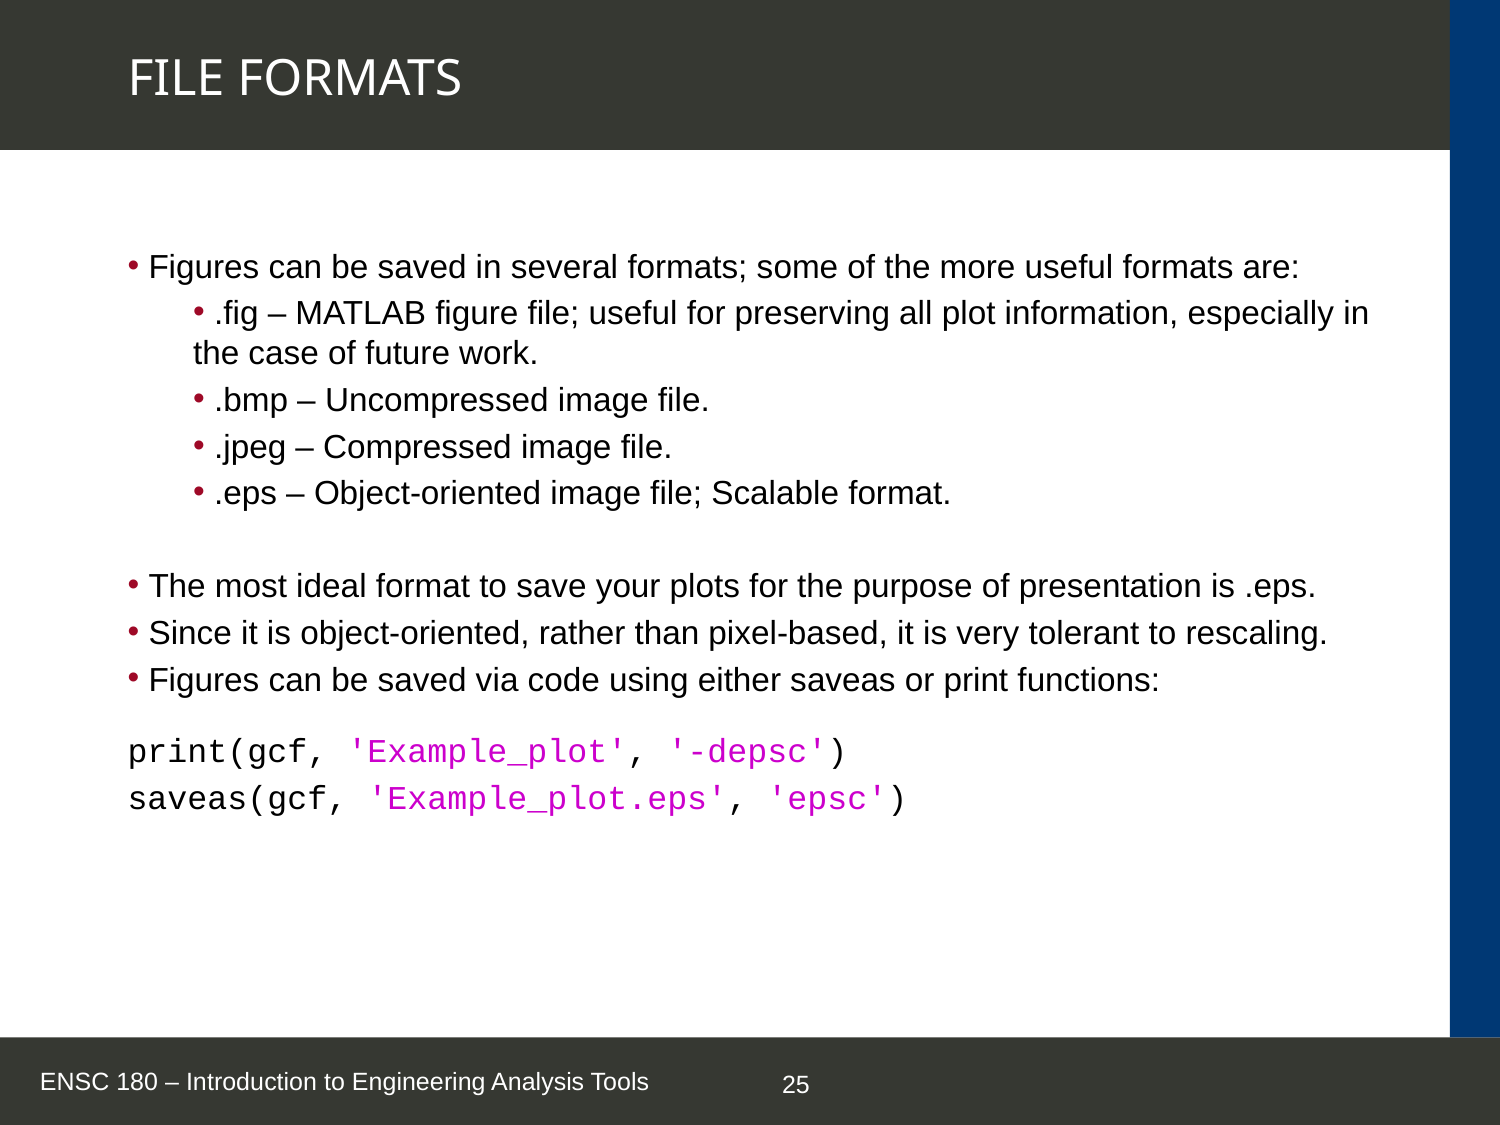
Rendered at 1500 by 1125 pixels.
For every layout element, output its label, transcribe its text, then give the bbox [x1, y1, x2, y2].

title FILE FORMATS [112, 37, 1450, 138]
list Figures can be saved in several formats; some of the more useful formats are: .fig – MATLAB figure file; useful for preserving all plot information, especially in the case of future work. .bmp – Uncompressed image file. .jpeg – Compressed image file. .eps – Object-oriented image file; Scalable format. The most ideal format to save your plots for the purpose of presentation is .eps. Since it is object-oriented, rather than pixel-based, it is very tolerant to rescaling. Figures can be saved via code using either saveas or print functions: print(gcf, 'Example_plot', '-depsc') saveas(gcf, 'Example_plot.eps', 'epsc') [112, 237, 1388, 1029]
footer ENSC 180 – Introduction to Engineering Analysis Tools [24, 1057, 740, 1113]
